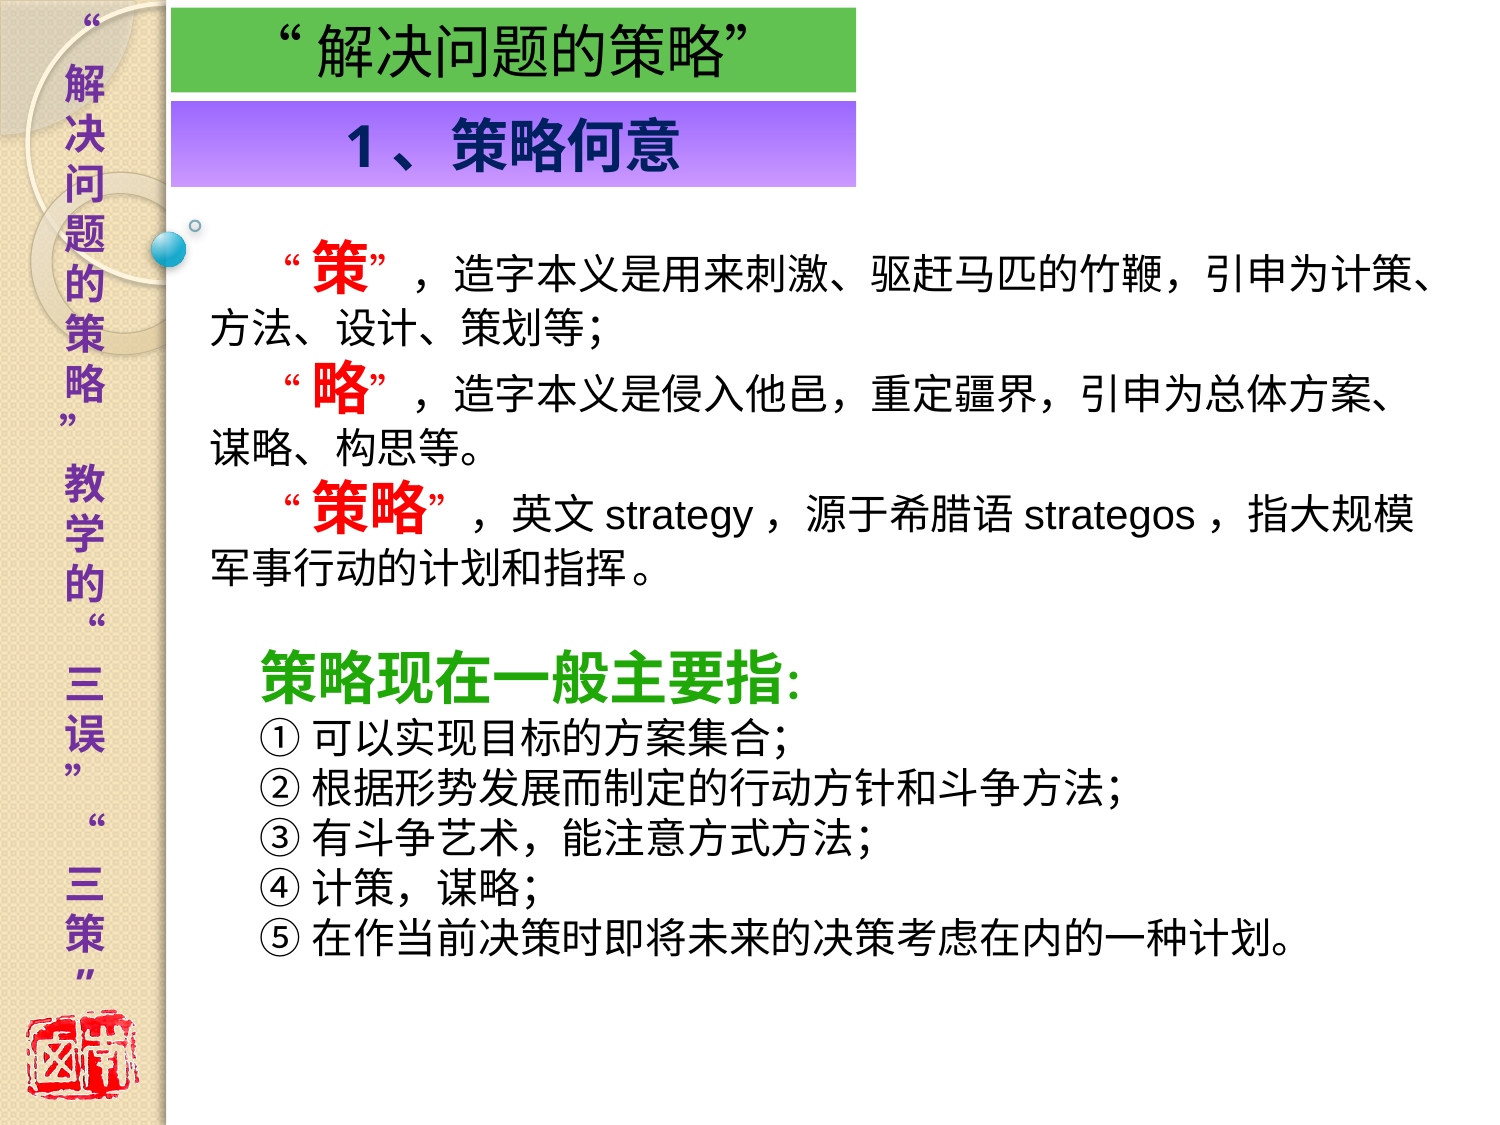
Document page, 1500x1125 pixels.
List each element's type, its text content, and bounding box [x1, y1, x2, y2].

text_box 1、策略何意 [171, 101, 857, 187]
text_box “策”，造字本义是用来刺激、驱赶马匹的竹鞭，引申为计策、方法、设计、策划等； “略”，造字本义是侵入他邑，重定疆界，引申为总体方案、谋略、构思等。 “策略”，英文strategy，源于希腊语strategos，指大规模军事行动的计划和指挥 。 策略现在一般主要指： ①可以实现目标的方案集合； ②根据形势发展而制定的行动方针和斗争方法； ③有斗争艺术，能注意方式方法； ④计策，谋略； ⑤在作当前决策时即将未来的决策考虑在内的一种计划。 [194, 223, 1459, 969]
text_box “解决问题的策略 ”教学的“三误”“三策 ” [35, 0, 136, 1003]
picture [23, 1006, 142, 1102]
text_box “解决问题的策略” [171, 7, 857, 93]
